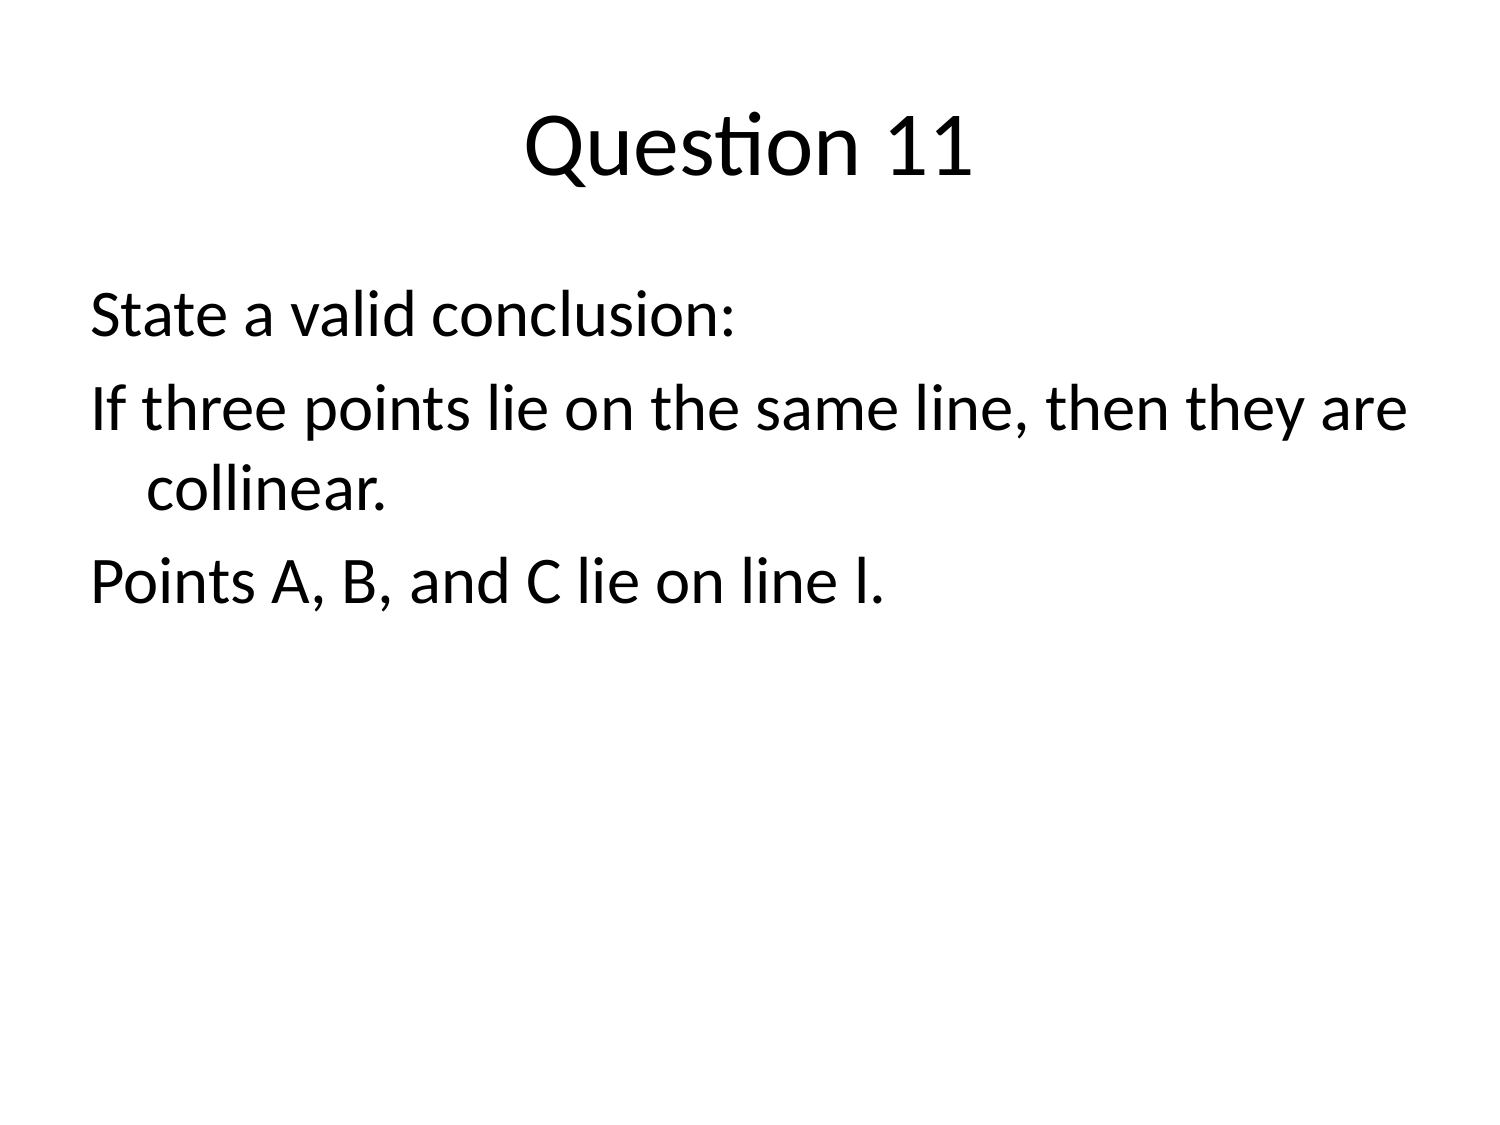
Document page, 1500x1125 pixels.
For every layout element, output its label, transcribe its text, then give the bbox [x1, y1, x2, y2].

list State a valid conclusion: If three points lie on the same line, then they are collinear. Points A, B, and C lie on line l. [75, 262, 1425, 1005]
title Question 11 [75, 45, 1425, 233]
